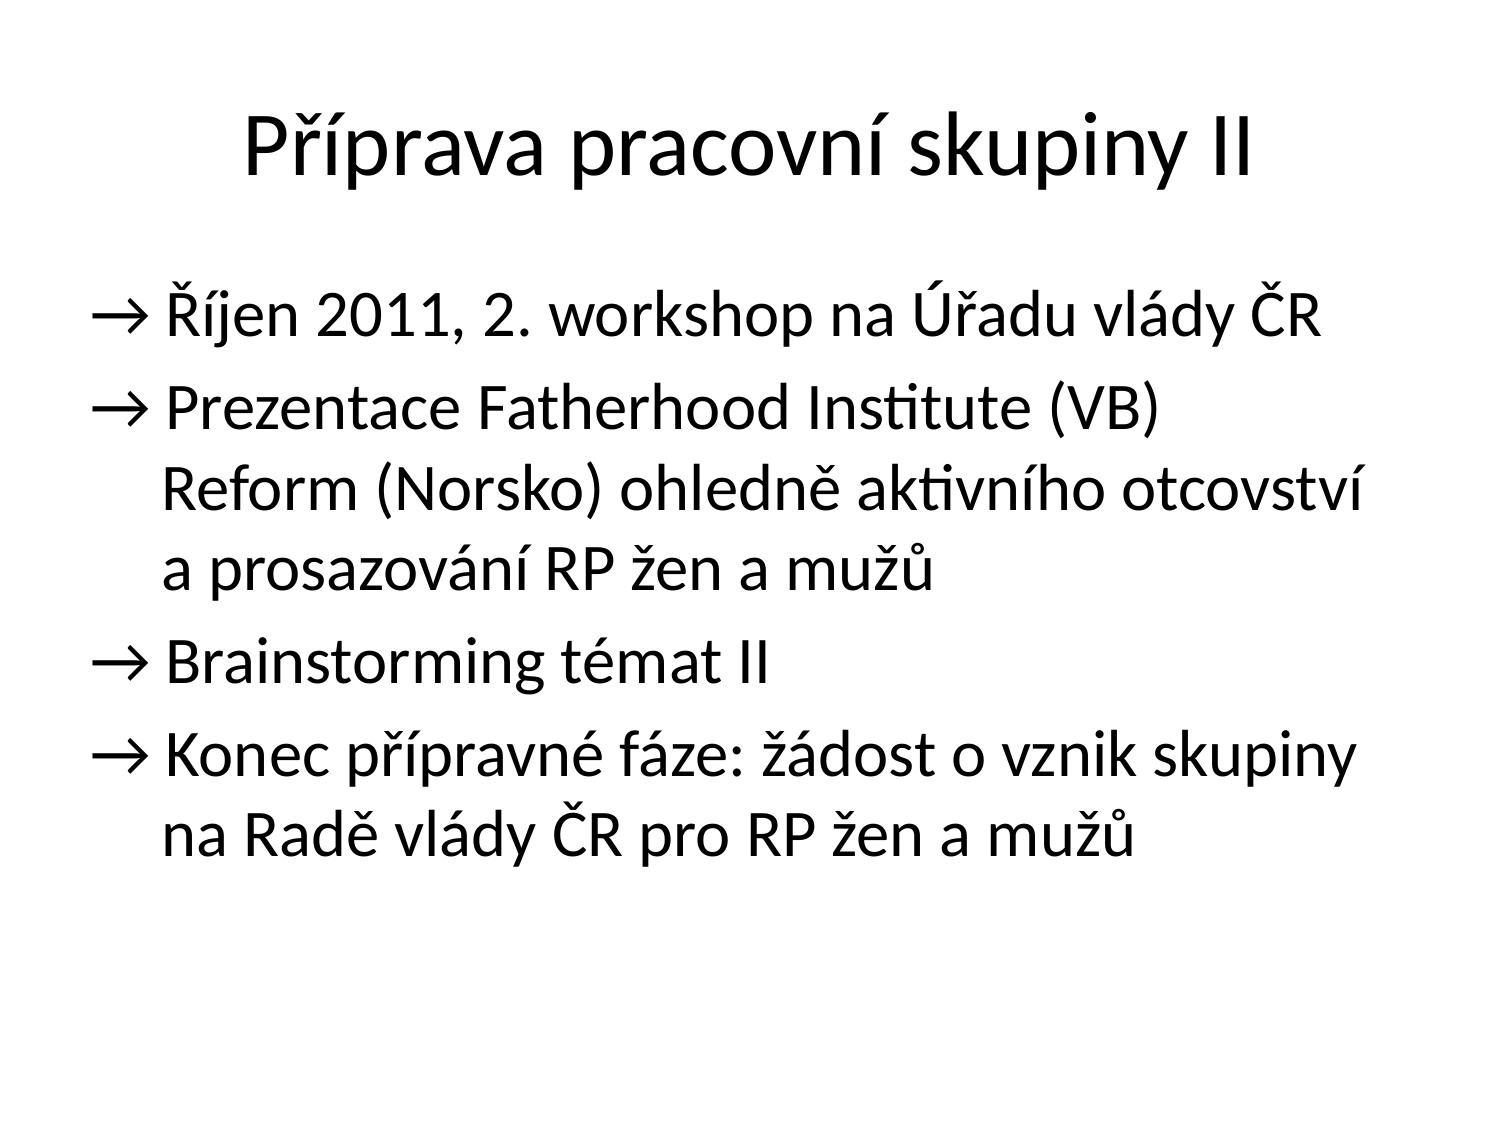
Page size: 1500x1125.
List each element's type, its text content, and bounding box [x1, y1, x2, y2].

list → Říjen 2011, 2. workshop na Úřadu vlády ČR → Prezentace Fatherhood Institute (VB) Reform (Norsko) ohledně aktivního otcovství a prosazování RP žen a mužů → Brainstorming témat II → Konec přípravné fáze: žádost o vznik skupiny na Radě vlády ČR pro RP žen a mužů [75, 262, 1425, 1005]
title Příprava pracovní skupiny II [75, 45, 1425, 233]
